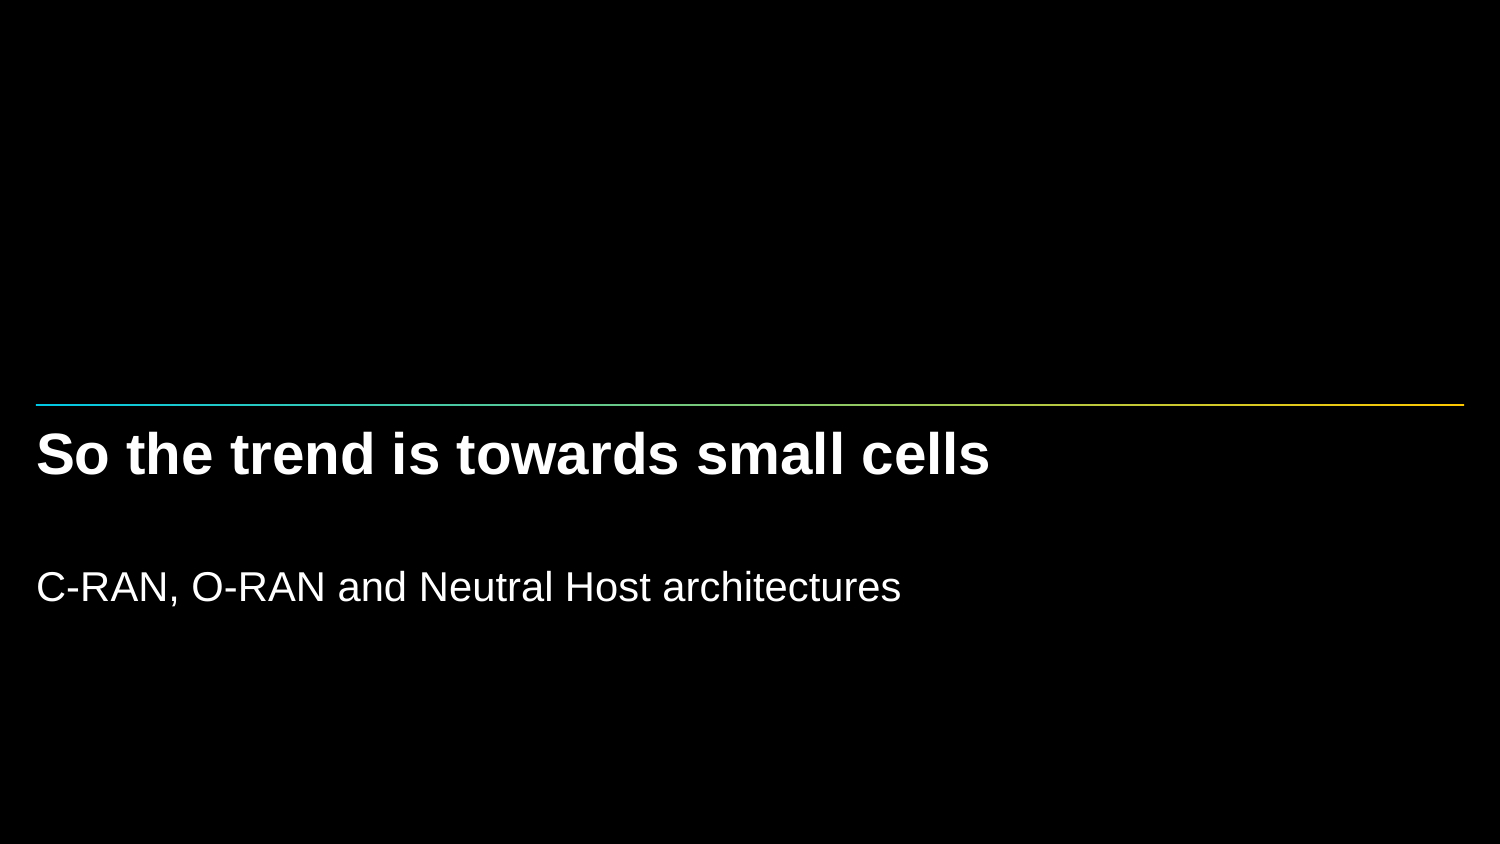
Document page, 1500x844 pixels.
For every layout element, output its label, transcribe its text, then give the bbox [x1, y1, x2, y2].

list C-RAN, O-RAN and Neutral Host architectures [35, 559, 1125, 610]
title So the trend is towards small cells [35, 424, 1125, 559]
